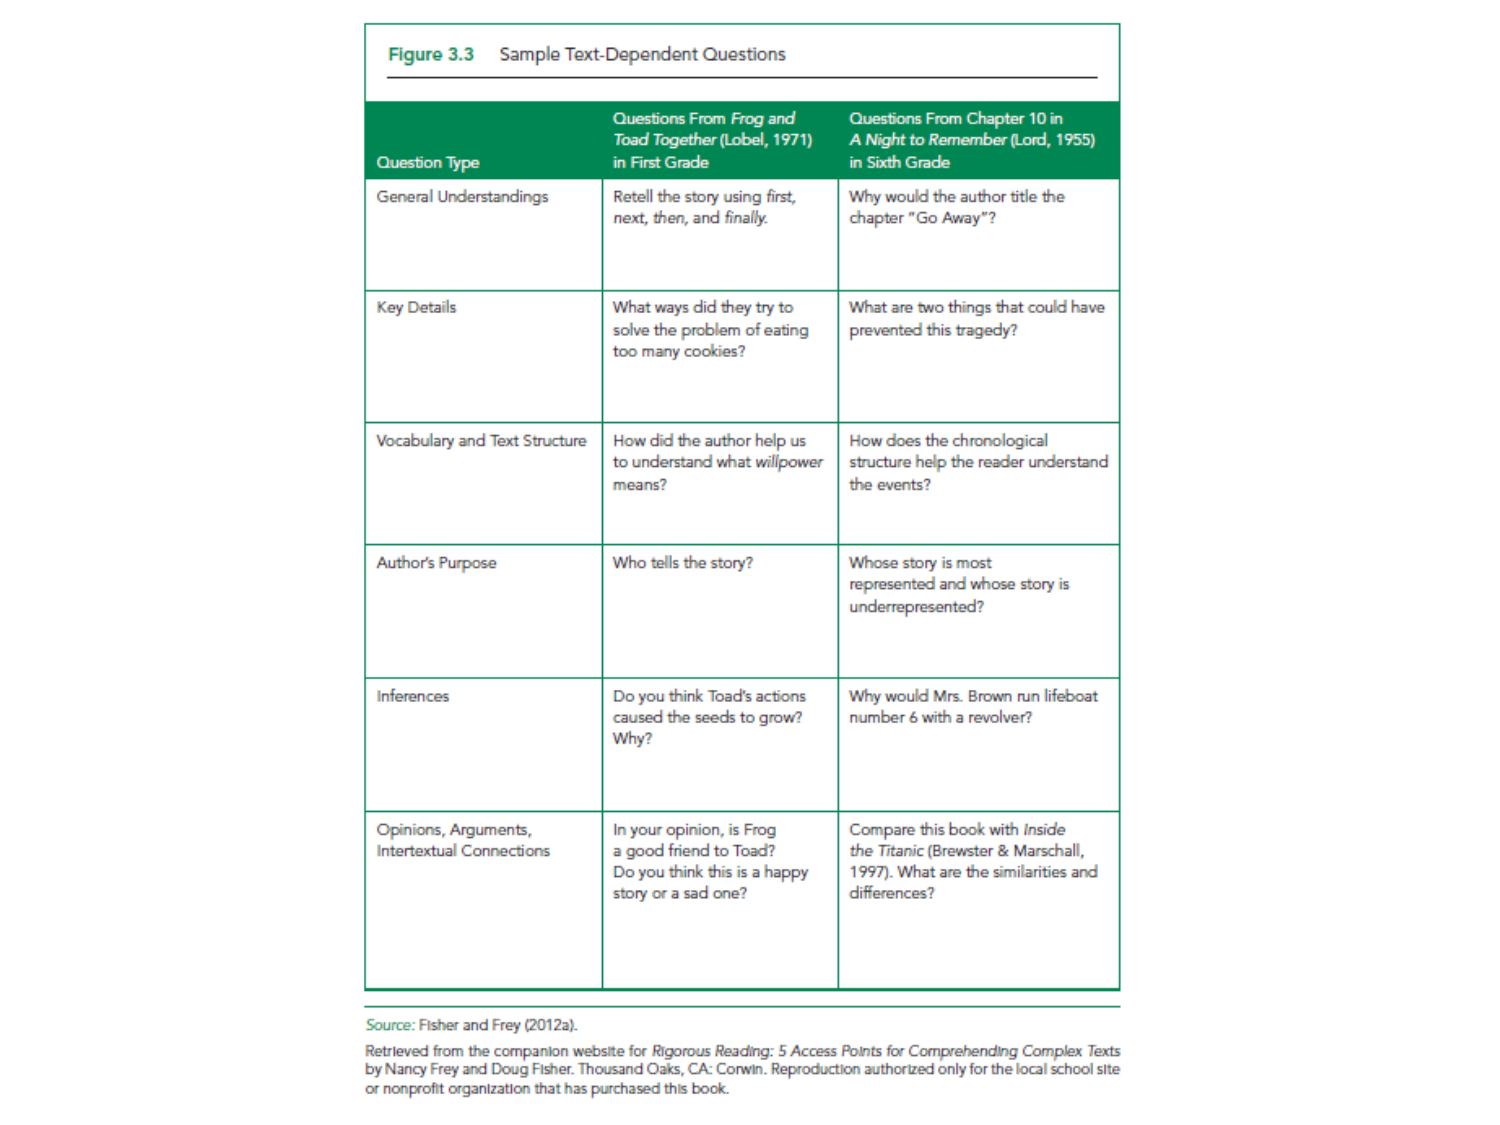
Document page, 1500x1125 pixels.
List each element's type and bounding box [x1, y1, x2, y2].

picture [318, 0, 1181, 1125]
